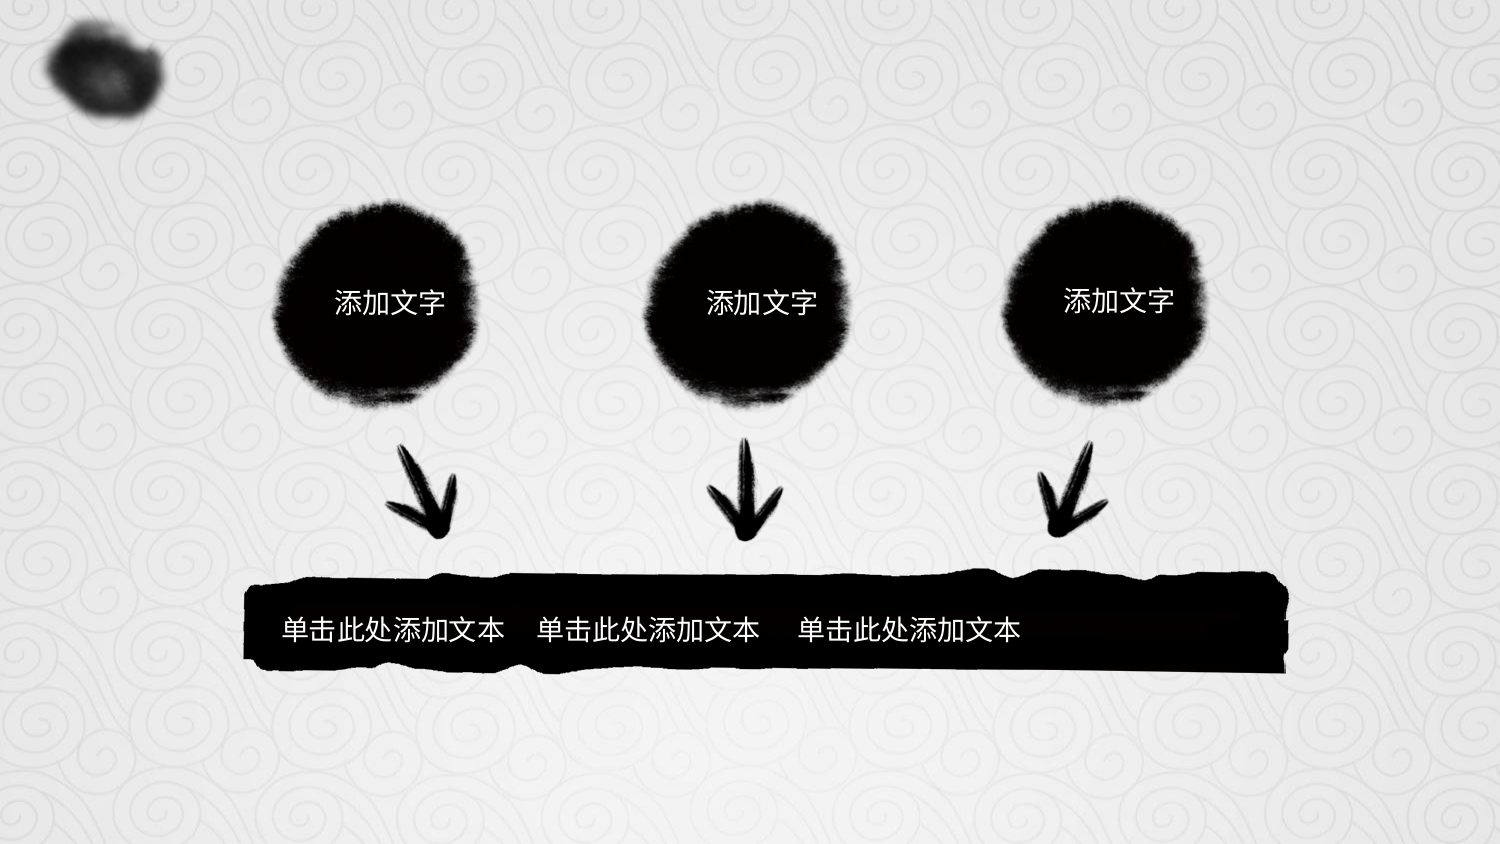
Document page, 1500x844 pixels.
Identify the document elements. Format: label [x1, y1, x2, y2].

text_box [266, 198, 493, 433]
picture [0, 0, 1500, 844]
text_box [995, 195, 1222, 430]
text_box [637, 198, 865, 433]
